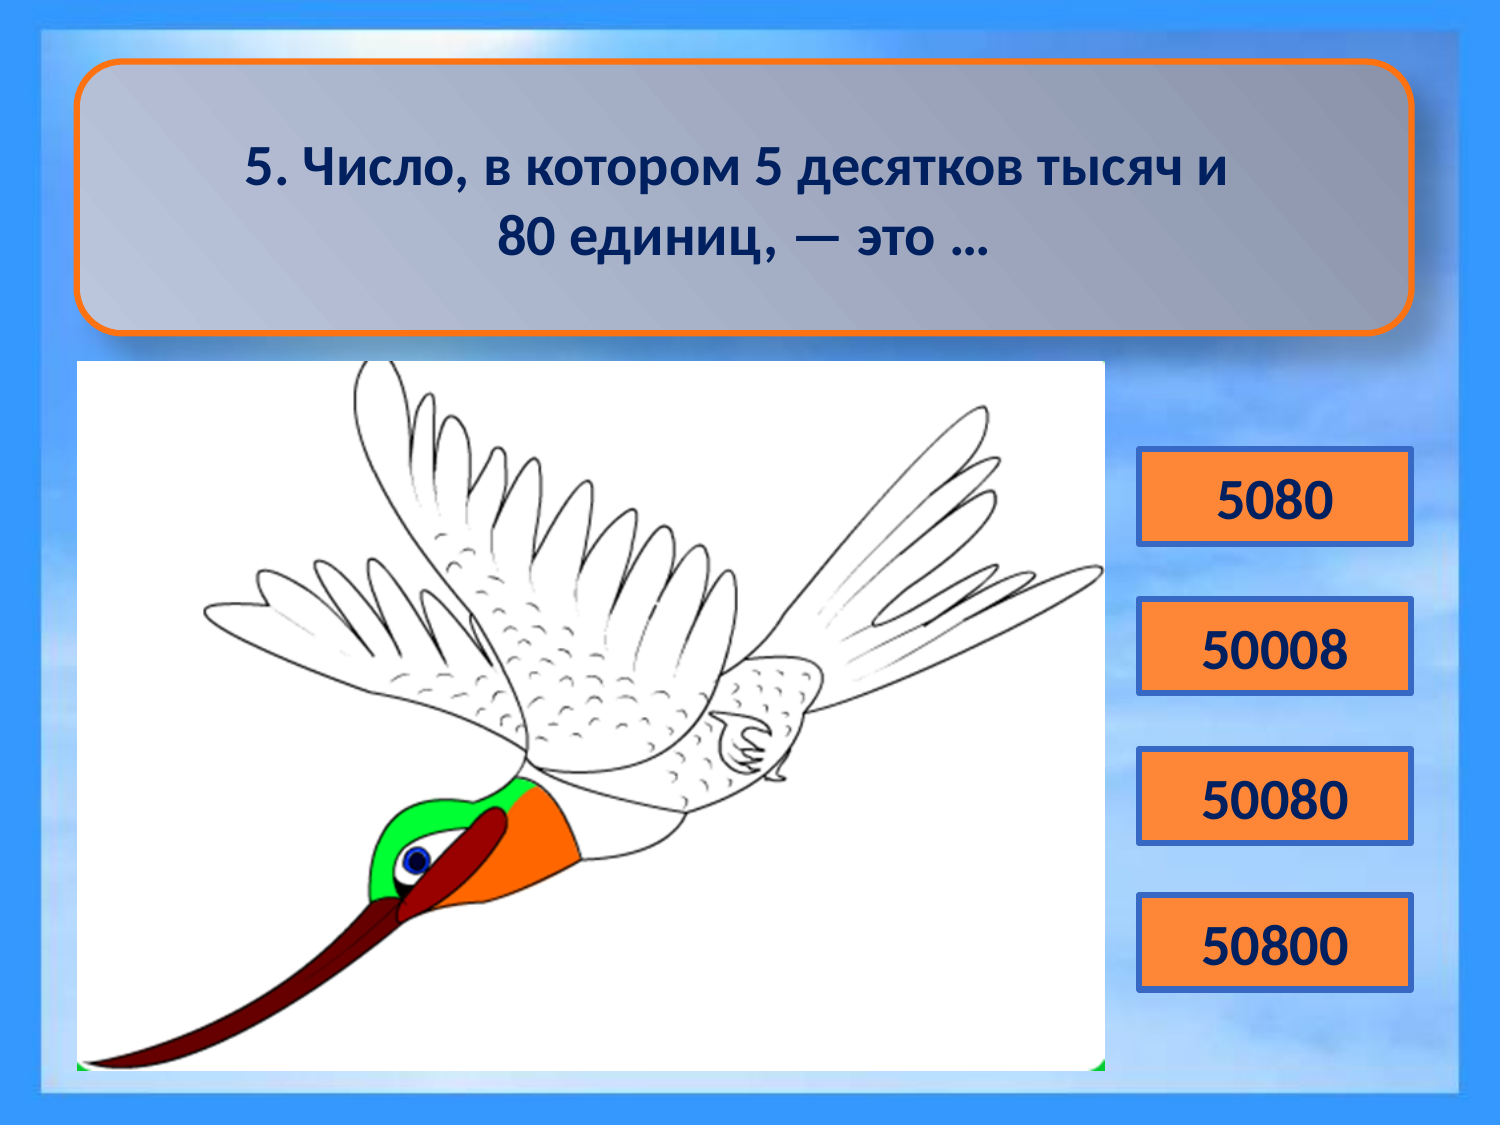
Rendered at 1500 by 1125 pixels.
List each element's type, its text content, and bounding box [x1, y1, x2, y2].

text_box 50008 [1148, 597, 1413, 695]
text_box 5080 [1148, 447, 1413, 546]
picture [0, 0, 1500, 1125]
text_box 50800 [1148, 893, 1413, 992]
text_box 50080 [1148, 747, 1413, 845]
text_box 5. Число, в котором 5 десятков тысяч и 80 единиц, — это … [75, 60, 1413, 335]
